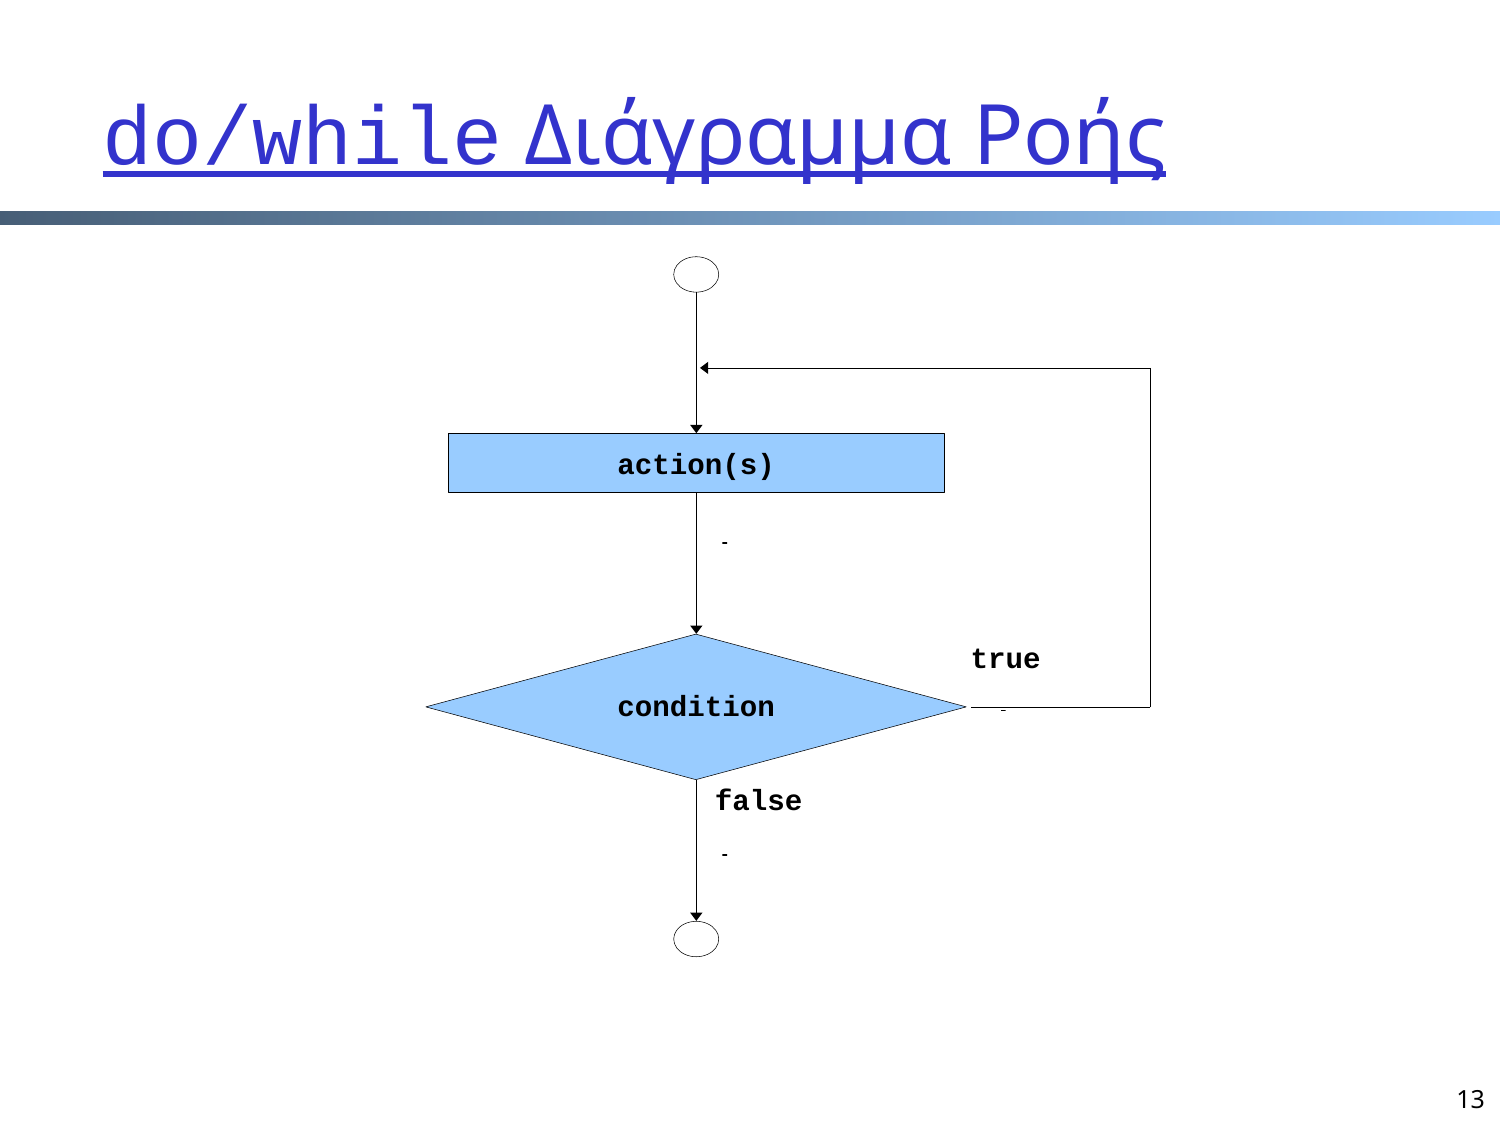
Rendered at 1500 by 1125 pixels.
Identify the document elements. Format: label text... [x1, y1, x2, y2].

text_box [425, 256, 1152, 957]
title do/while Διάγραμμα Ροής [87, 37, 1363, 225]
slide_number 13 [1150, 1049, 1500, 1125]
